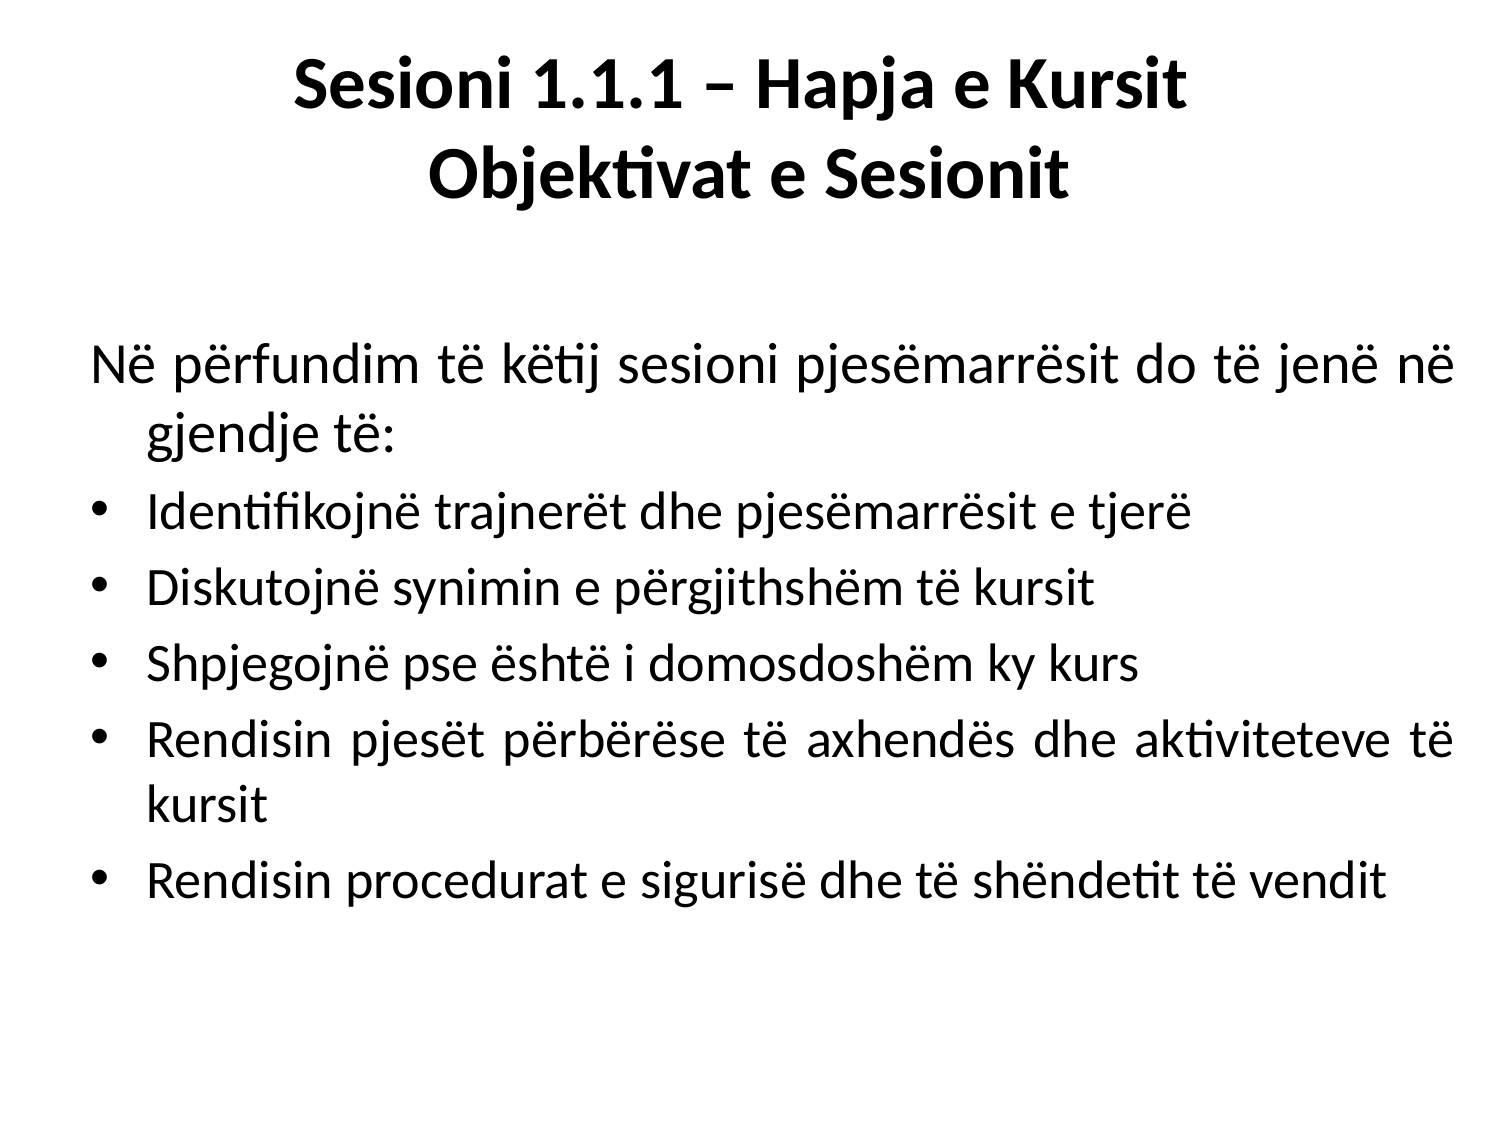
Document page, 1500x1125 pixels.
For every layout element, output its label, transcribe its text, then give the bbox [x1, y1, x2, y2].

title Sesioni 1.1.1 – Hapja e Kursit Objektivat e Sesionit [75, 45, 1425, 203]
list Në përfundim të këtij sesioni pjesëmarrësit do të jenë në gjendje të: Identifikojnë trajnerët dhe pjesëmarrësit e tjerë Diskutojnë synimin e përgjithshëm të kursit Shpjegojnë pse është i domosdoshëm ky kurs Rendisin pjesët përbërëse të axhendës dhe aktiviteteve të kursit Rendisin procedurat e sigurisë dhe të shëndetit të vendit [75, 317, 1472, 1005]
